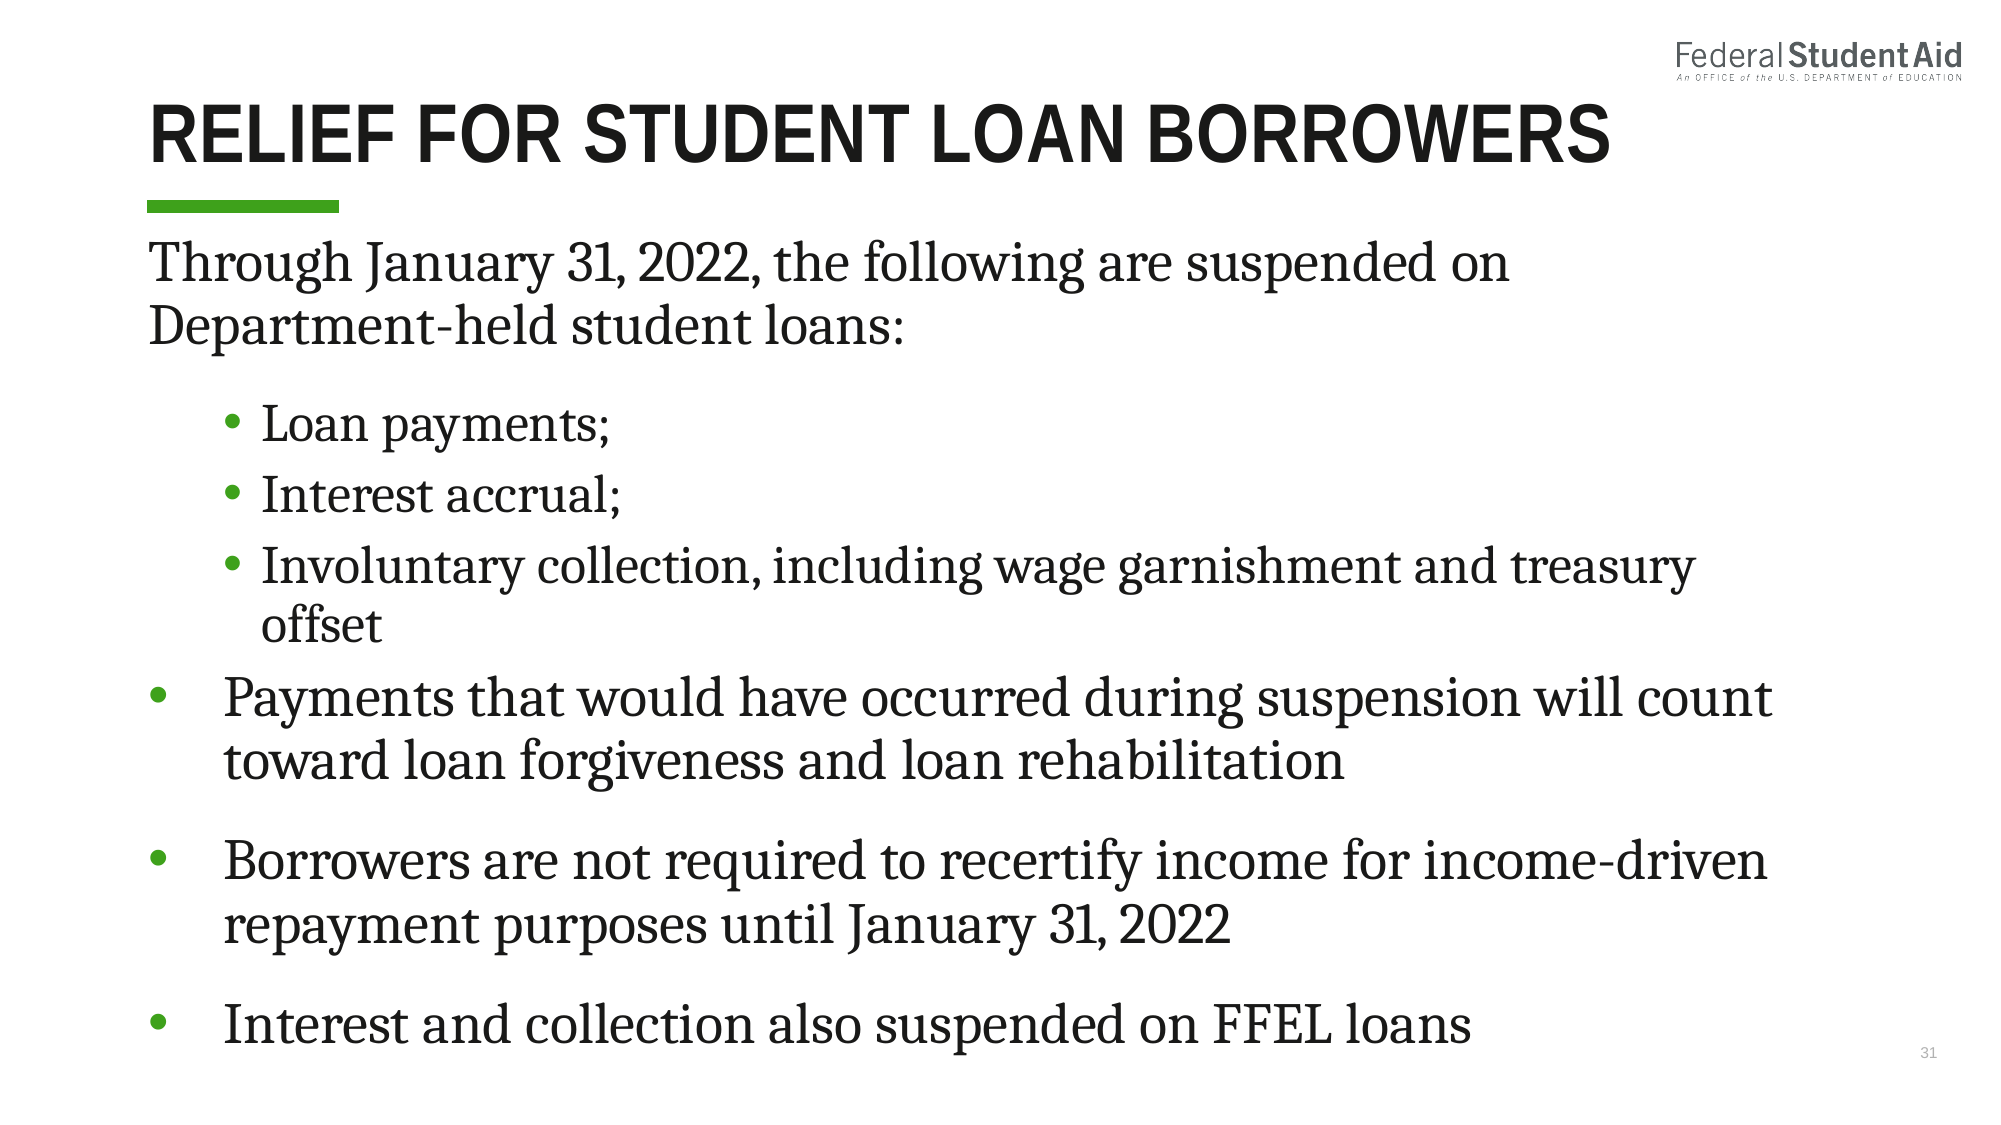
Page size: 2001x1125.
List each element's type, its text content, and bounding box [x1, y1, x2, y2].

list Through January 31, 2022, the following are suspended on Department-held student loans: Loan payments; Interest accrual; Involuntary collection, including wage garnishment and treasury offset Payments that would have occurred during suspension will count toward loan forgiveness and loan rehabilitation Borrowers are not required to recertify income for income-driven repayment purposes until January 31, 2022 Interest and collection also suspended on FFEL loans [133, 224, 1830, 1012]
title Relief for student loan borrowers [149, 57, 1765, 189]
picture [1651, 16, 1986, 106]
slide_number 31 [1920, 1042, 1986, 1094]
